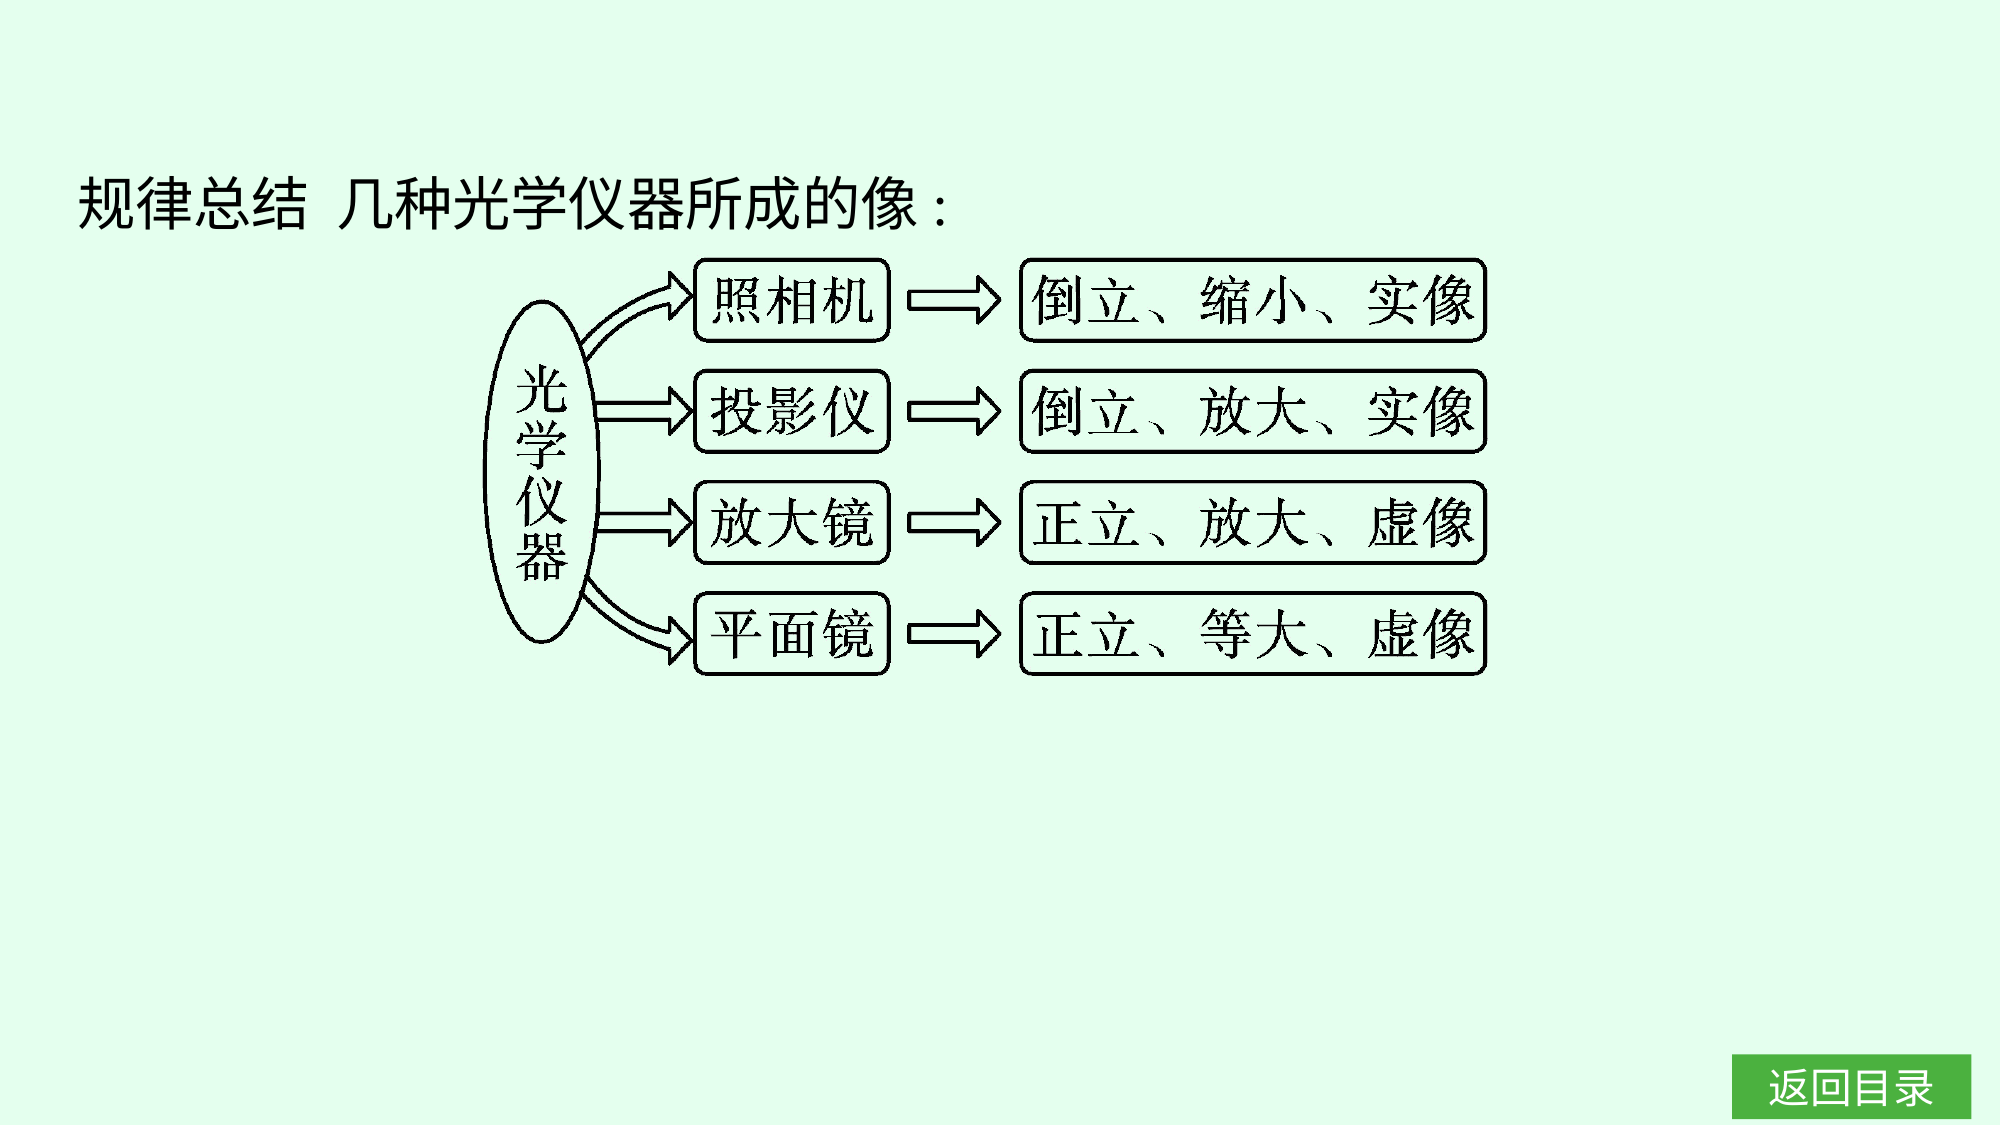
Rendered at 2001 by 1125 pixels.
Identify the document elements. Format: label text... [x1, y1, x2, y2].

picture [480, 255, 1492, 676]
text_box 规律总结 几种光学仪器所成的像: [62, 138, 964, 245]
